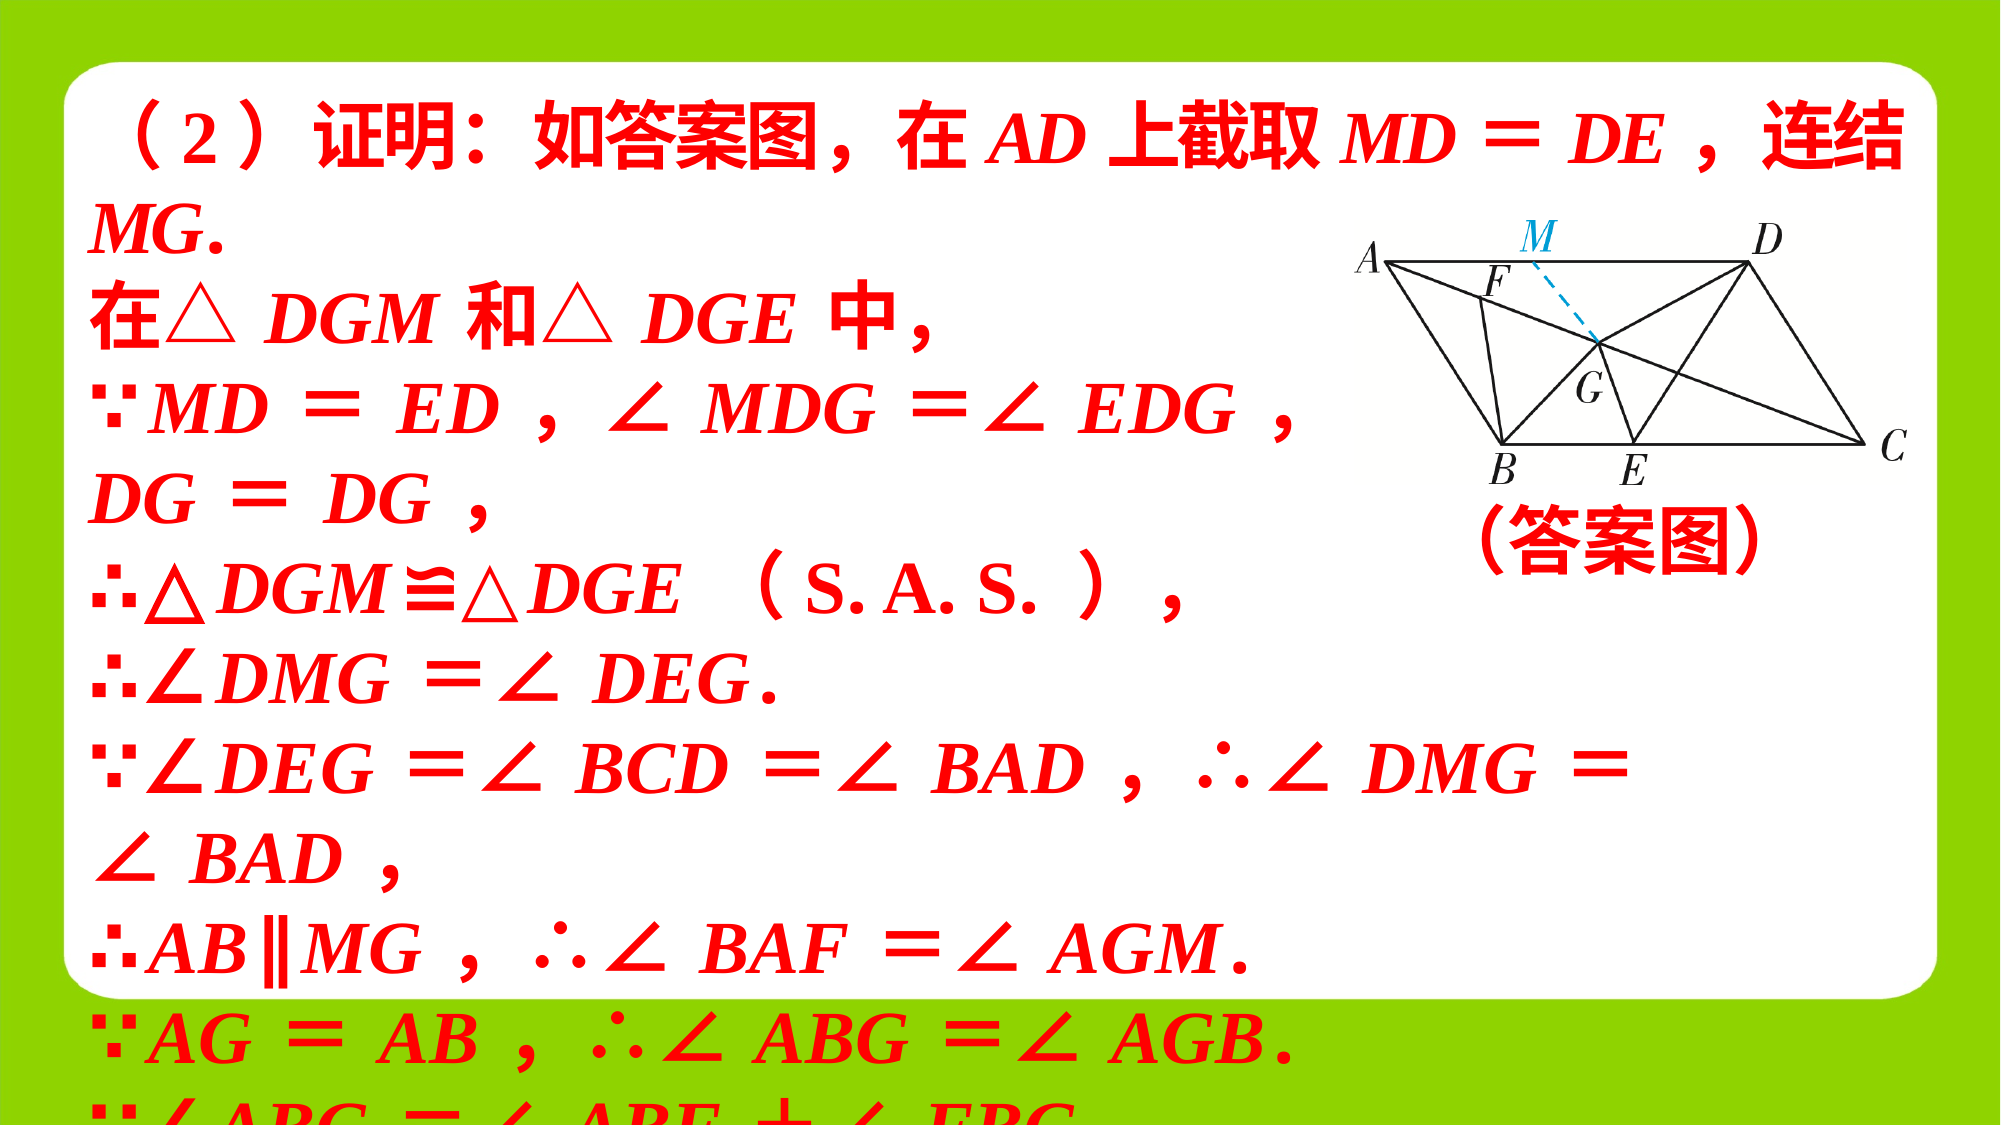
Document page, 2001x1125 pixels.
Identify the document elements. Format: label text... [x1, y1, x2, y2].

picture [1354, 220, 1907, 486]
text_box （答案图） [1354, 493, 1811, 585]
picture [0, 0, 2001, 1125]
text_box （2）证明：如答案图，在AD上截取MD＝DE，连结MG. 在△DGM和△DGE中， ∵MD＝ED，∠MDG＝∠EDG， DG＝DG， ∴△DGM≌△DGE（S. A. S. ）， ∴∠DMG＝∠DEG. ∵∠DEG＝∠BCD＝∠BAD，∴∠DMG＝∠BAD， ∴AB∥MG，∴∠BAF＝∠AGM. ∵AG＝AB，∴∠ABG＝∠AGB. ∵∠ABG＝∠ABF＋∠FBG， [88, 88, 1933, 1089]
